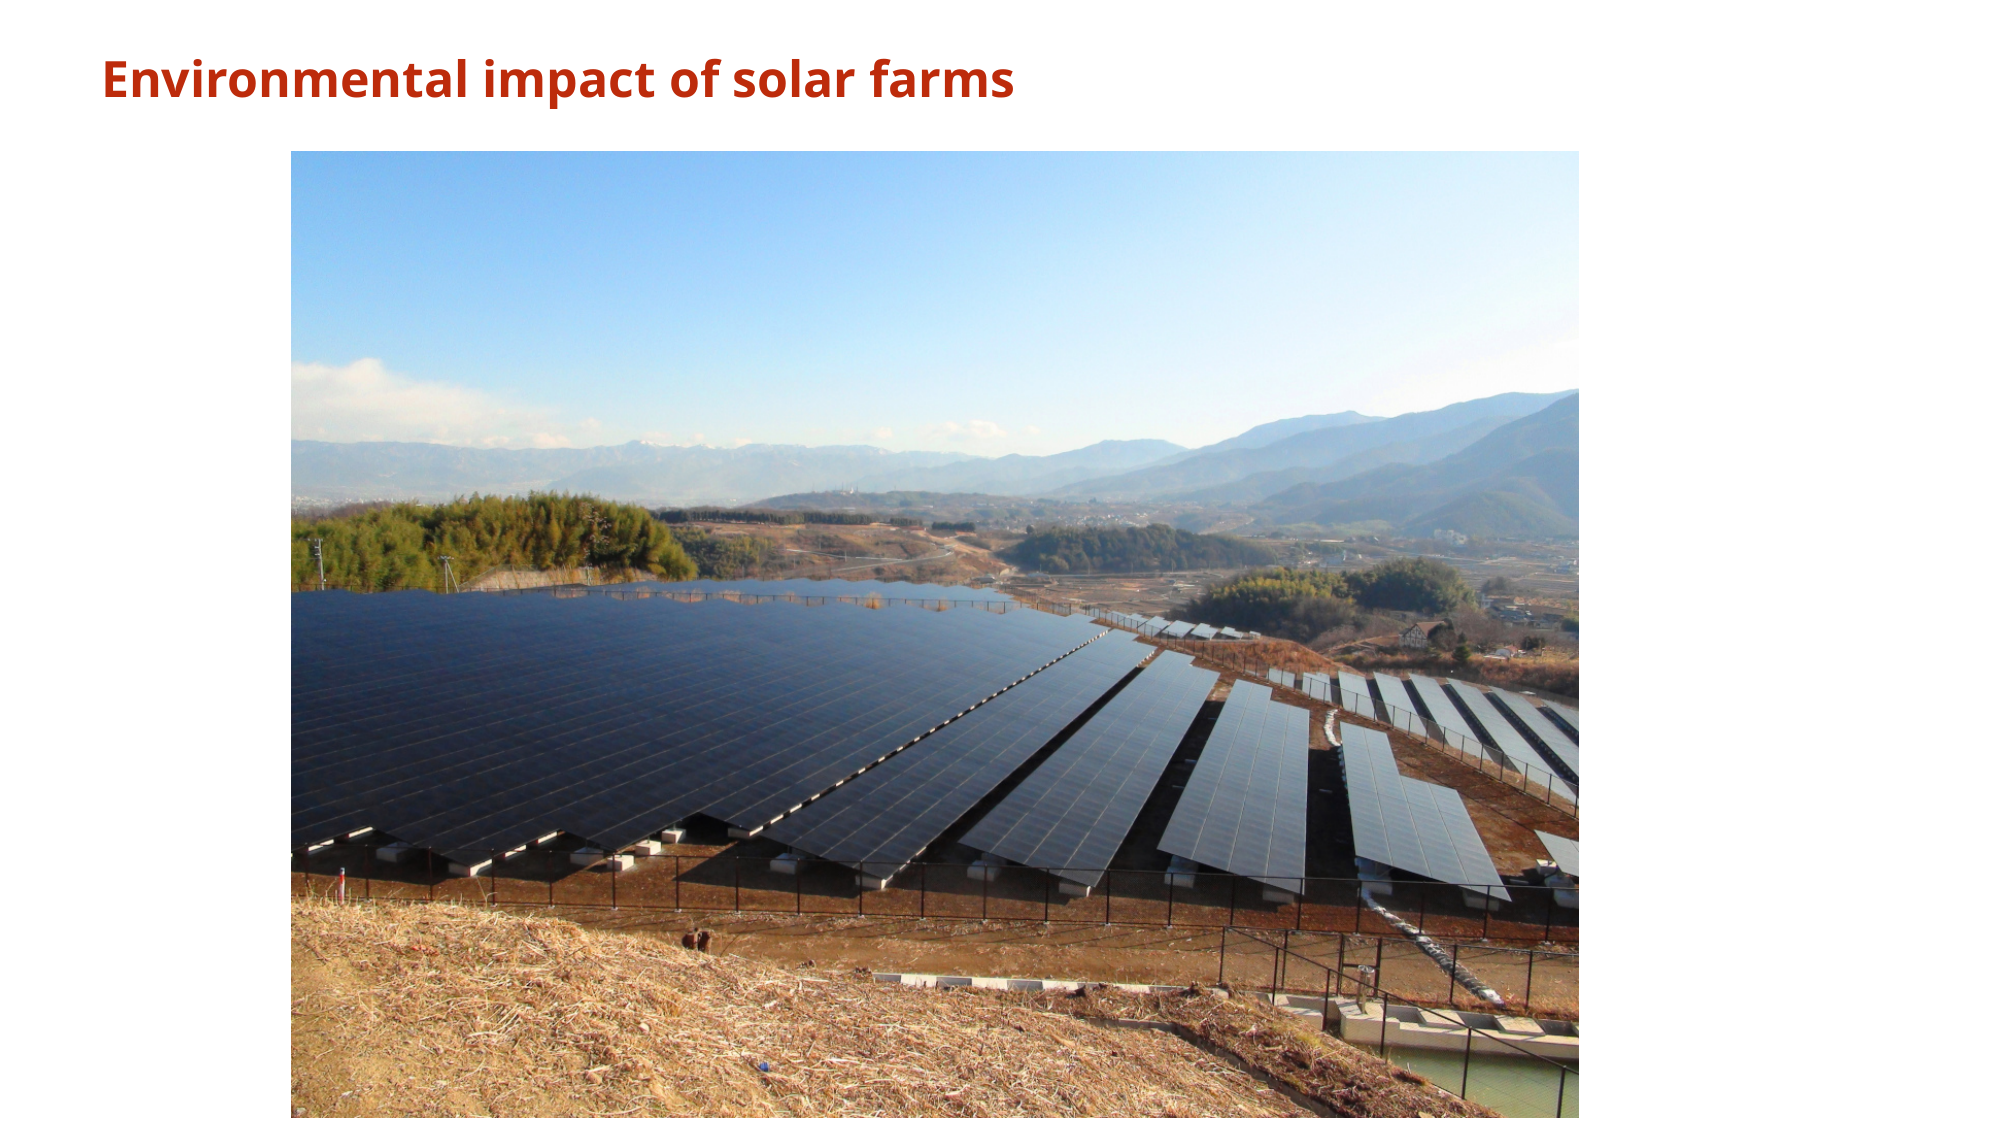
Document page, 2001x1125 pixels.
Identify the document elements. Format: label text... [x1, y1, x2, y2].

list Environmental impact of solar farms [86, 54, 1930, 161]
picture [290, 151, 1579, 1118]
